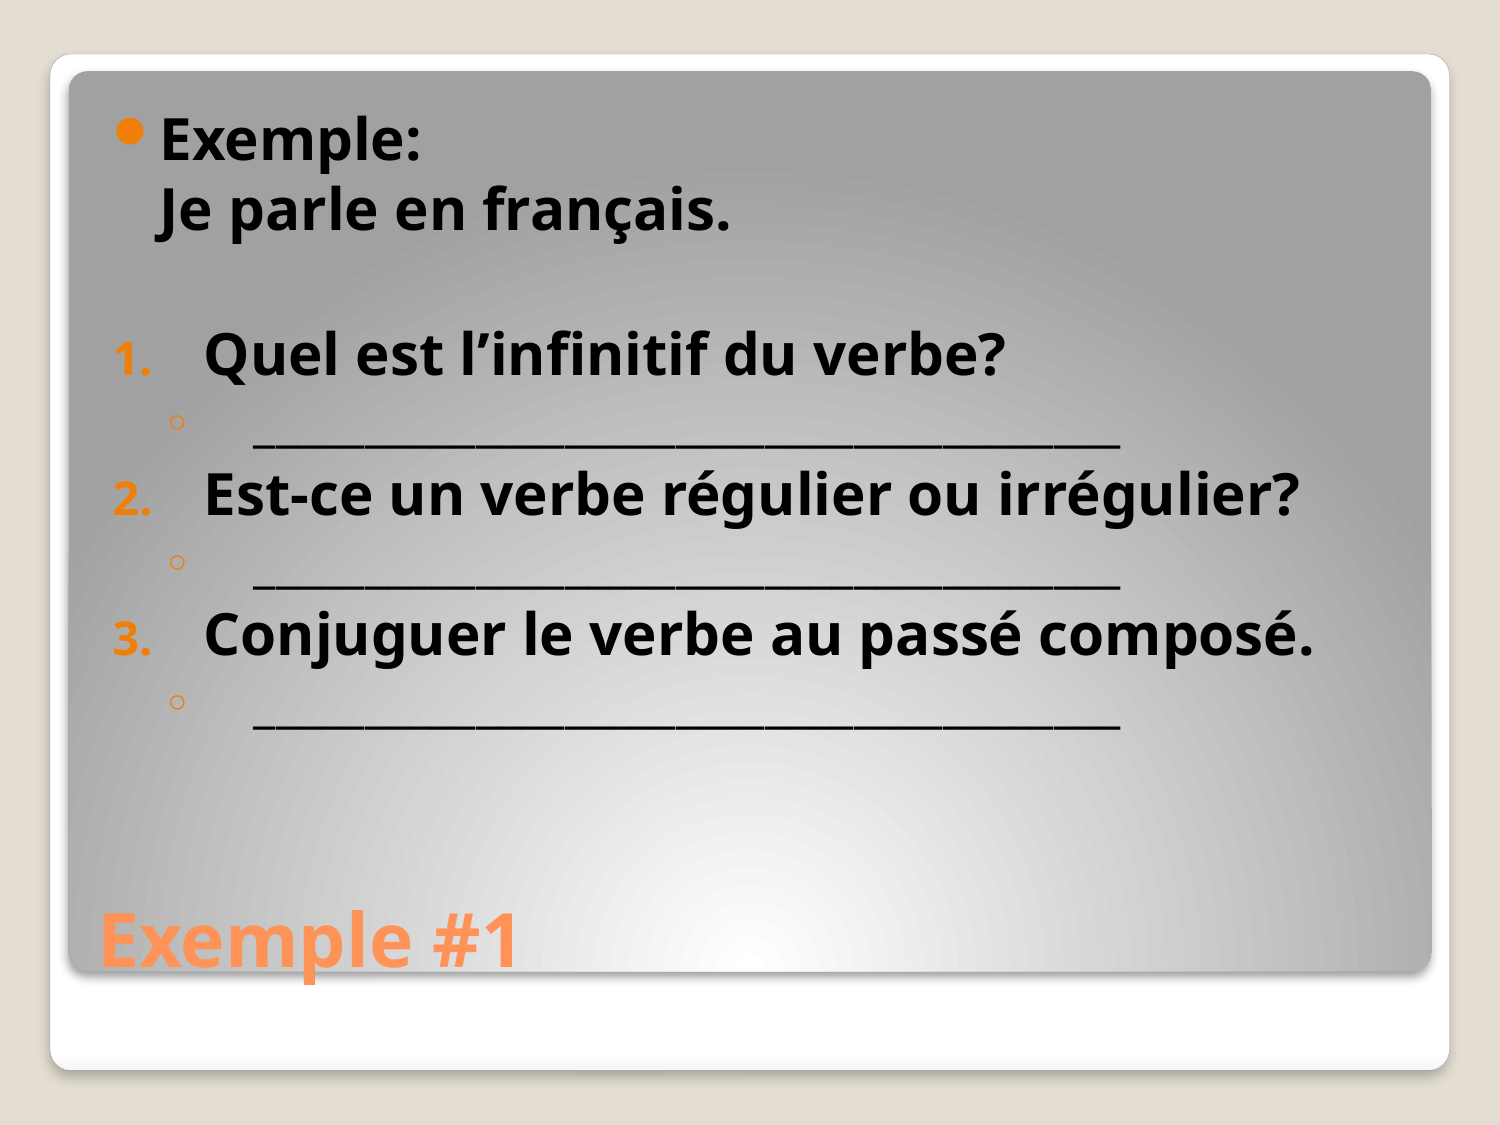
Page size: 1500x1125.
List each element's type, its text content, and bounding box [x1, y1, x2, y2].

list Exemple: Je parle en français. Quel est l’infinitif du verbe? _______________________________________ Est-ce un verbe régulier ou irrégulier? _______________________________________ Conjuguer le verbe au passé composé. _______________________________________ [82, 86, 1425, 888]
title Exemple #1 [82, 888, 1425, 990]
